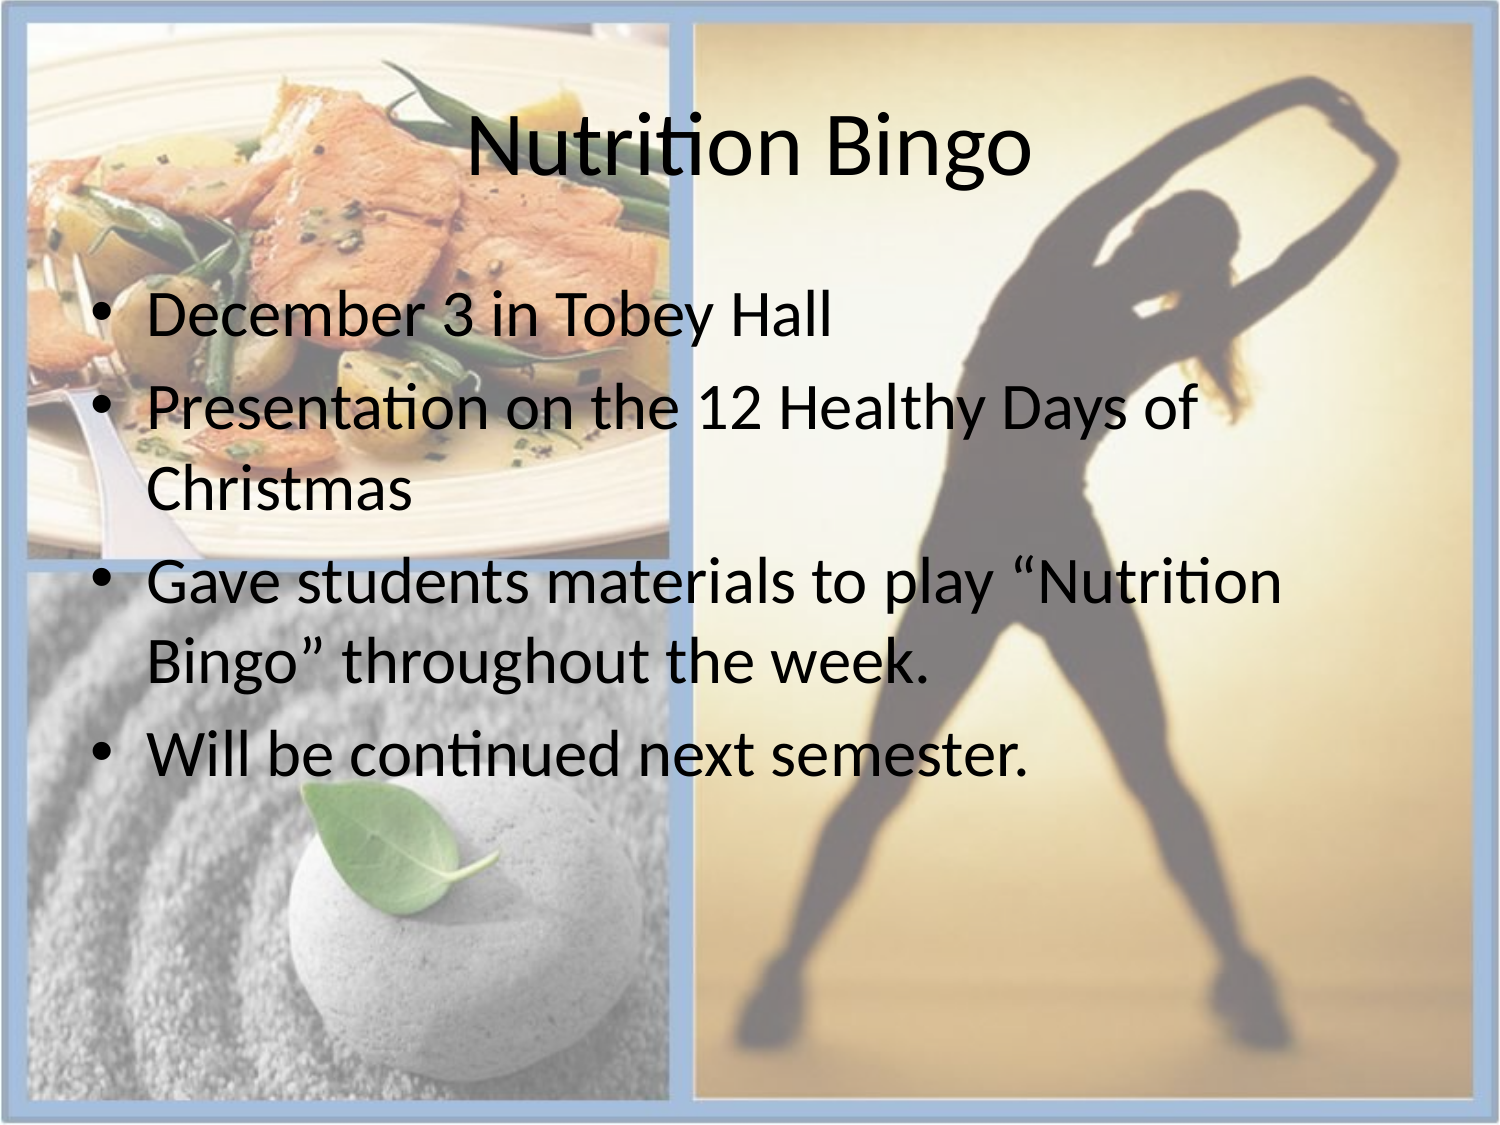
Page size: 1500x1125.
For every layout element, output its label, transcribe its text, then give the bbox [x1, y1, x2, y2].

title Nutrition Bingo [75, 45, 1425, 233]
list December 3 in Tobey Hall Presentation on the 12 Healthy Days of Christmas Gave students materials to play “Nutrition Bingo” throughout the week. Will be continued next semester. [75, 262, 1425, 1005]
